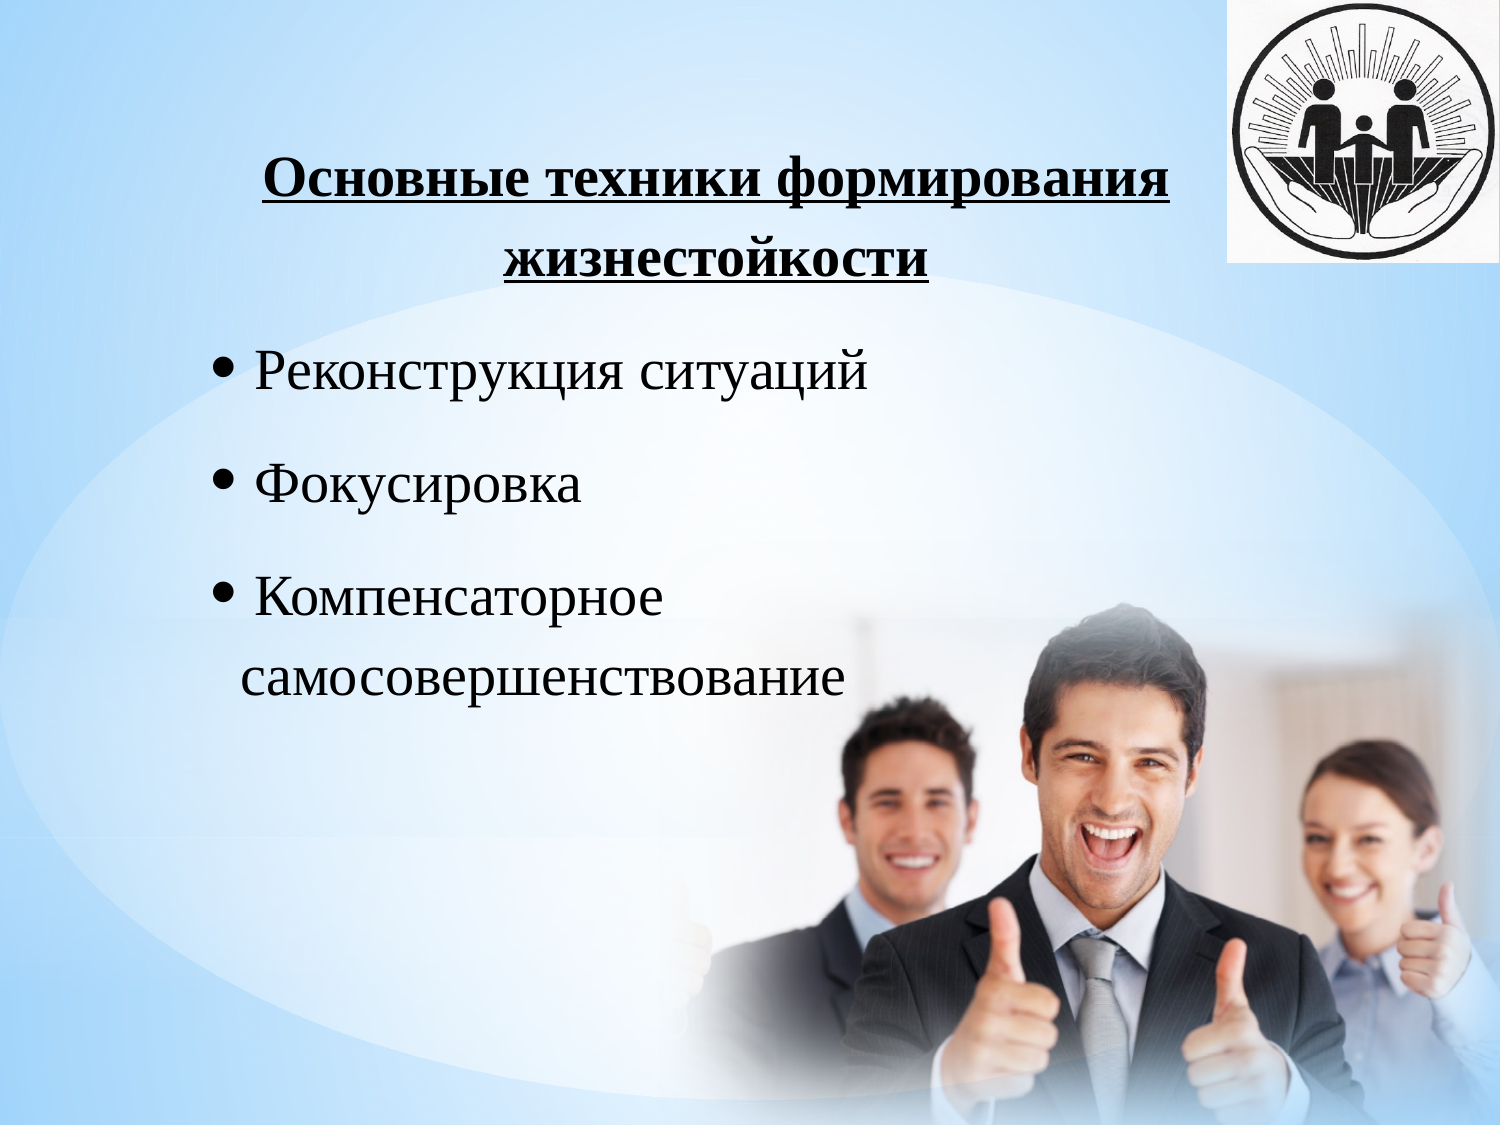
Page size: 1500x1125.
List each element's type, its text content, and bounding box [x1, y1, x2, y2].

picture [654, 538, 1500, 1125]
picture [1226, 0, 1500, 263]
list Основные техники формирования жизнестойкости Реконструкция ситуаций Фокусировка Компенсаторное самосовершенствование [187, 120, 1238, 882]
